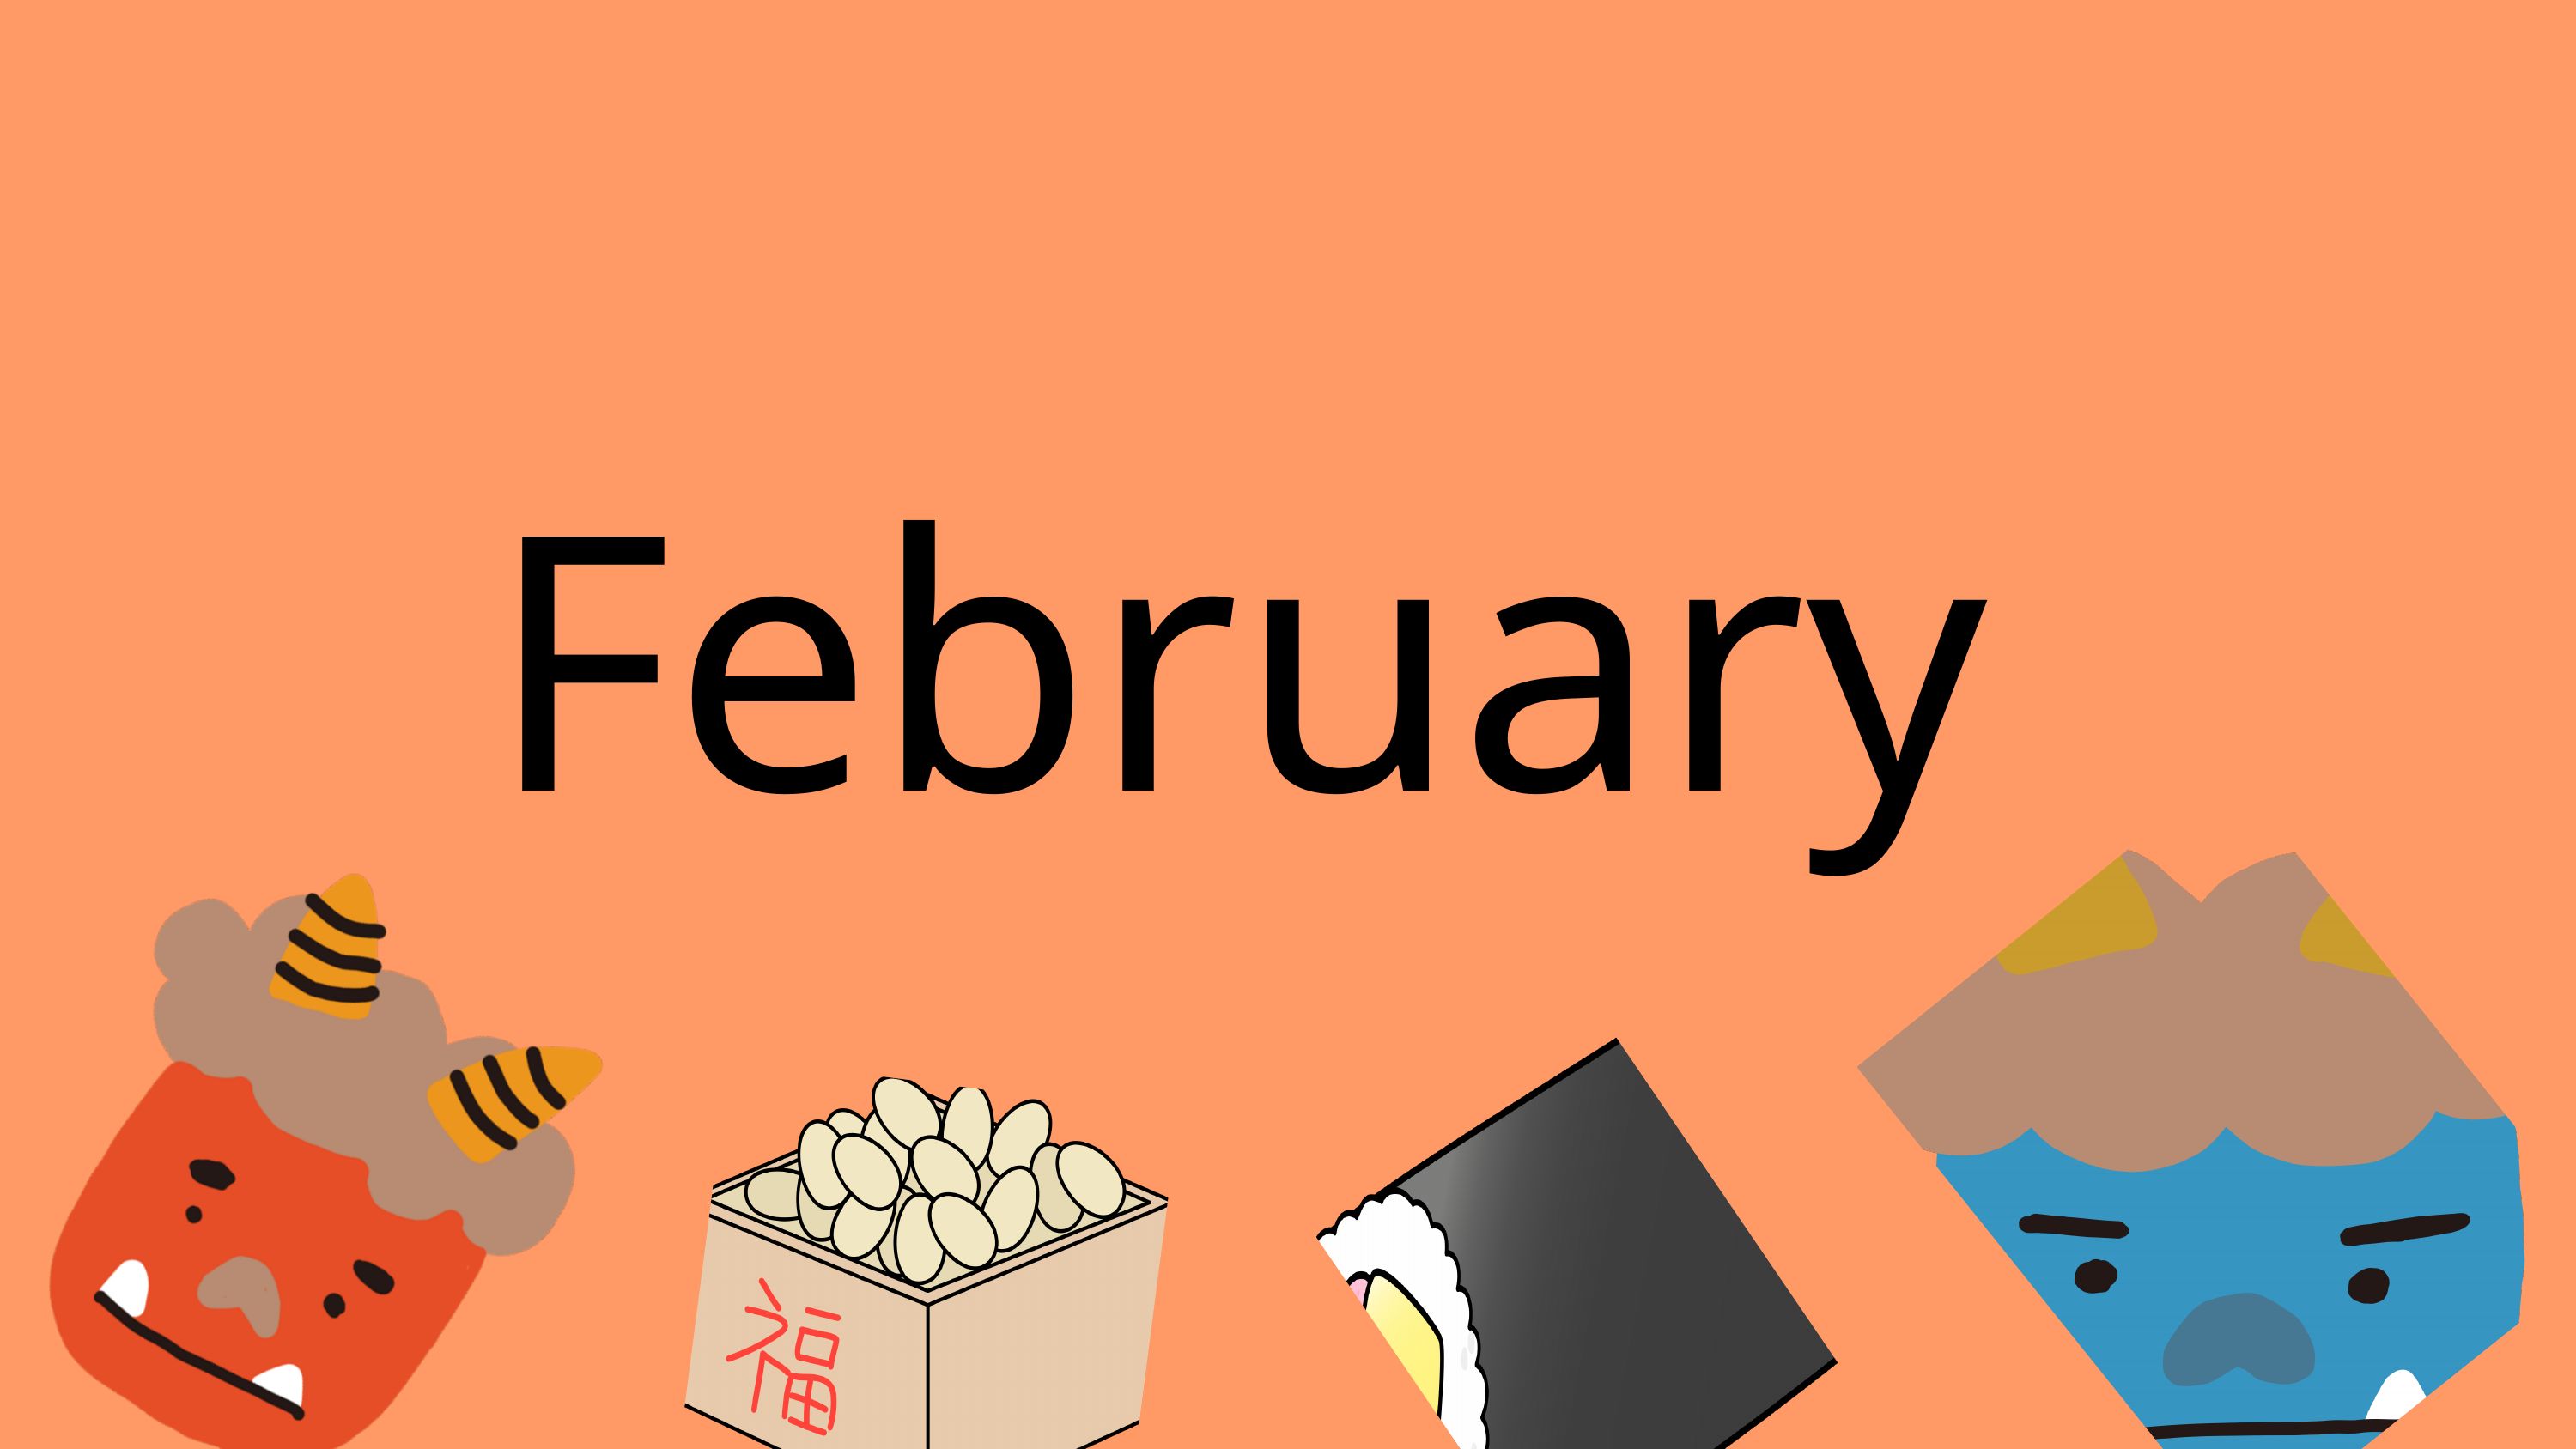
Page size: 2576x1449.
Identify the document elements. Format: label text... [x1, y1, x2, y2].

text_box [1255, 945, 1897, 1449]
text_box [678, 1057, 1179, 1449]
text_box [1856, 769, 2576, 1449]
picture [0, 721, 749, 1449]
text_box February [475, 428, 2002, 870]
